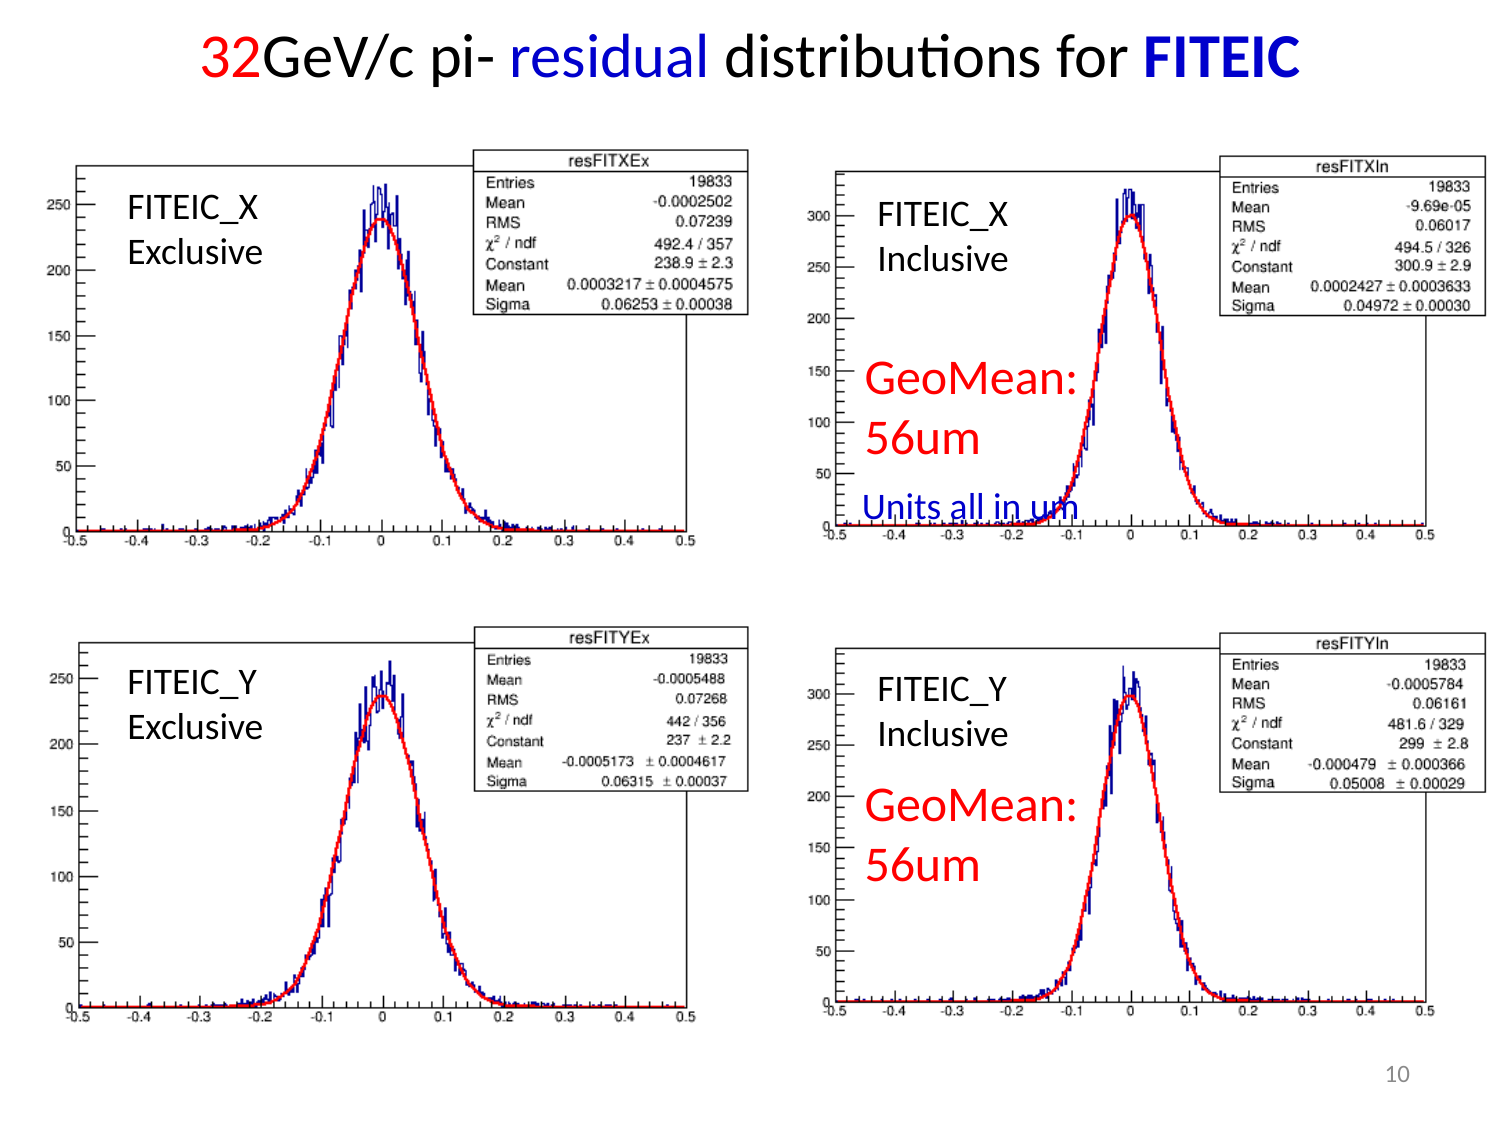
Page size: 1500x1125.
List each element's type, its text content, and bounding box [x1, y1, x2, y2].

picture [0, 121, 1500, 578]
picture [2, 598, 1500, 1053]
title 32GeV/c pi- residual distributions for FITEIC [75, 0, 1425, 105]
slide_number 10 [1074, 1055, 1425, 1103]
